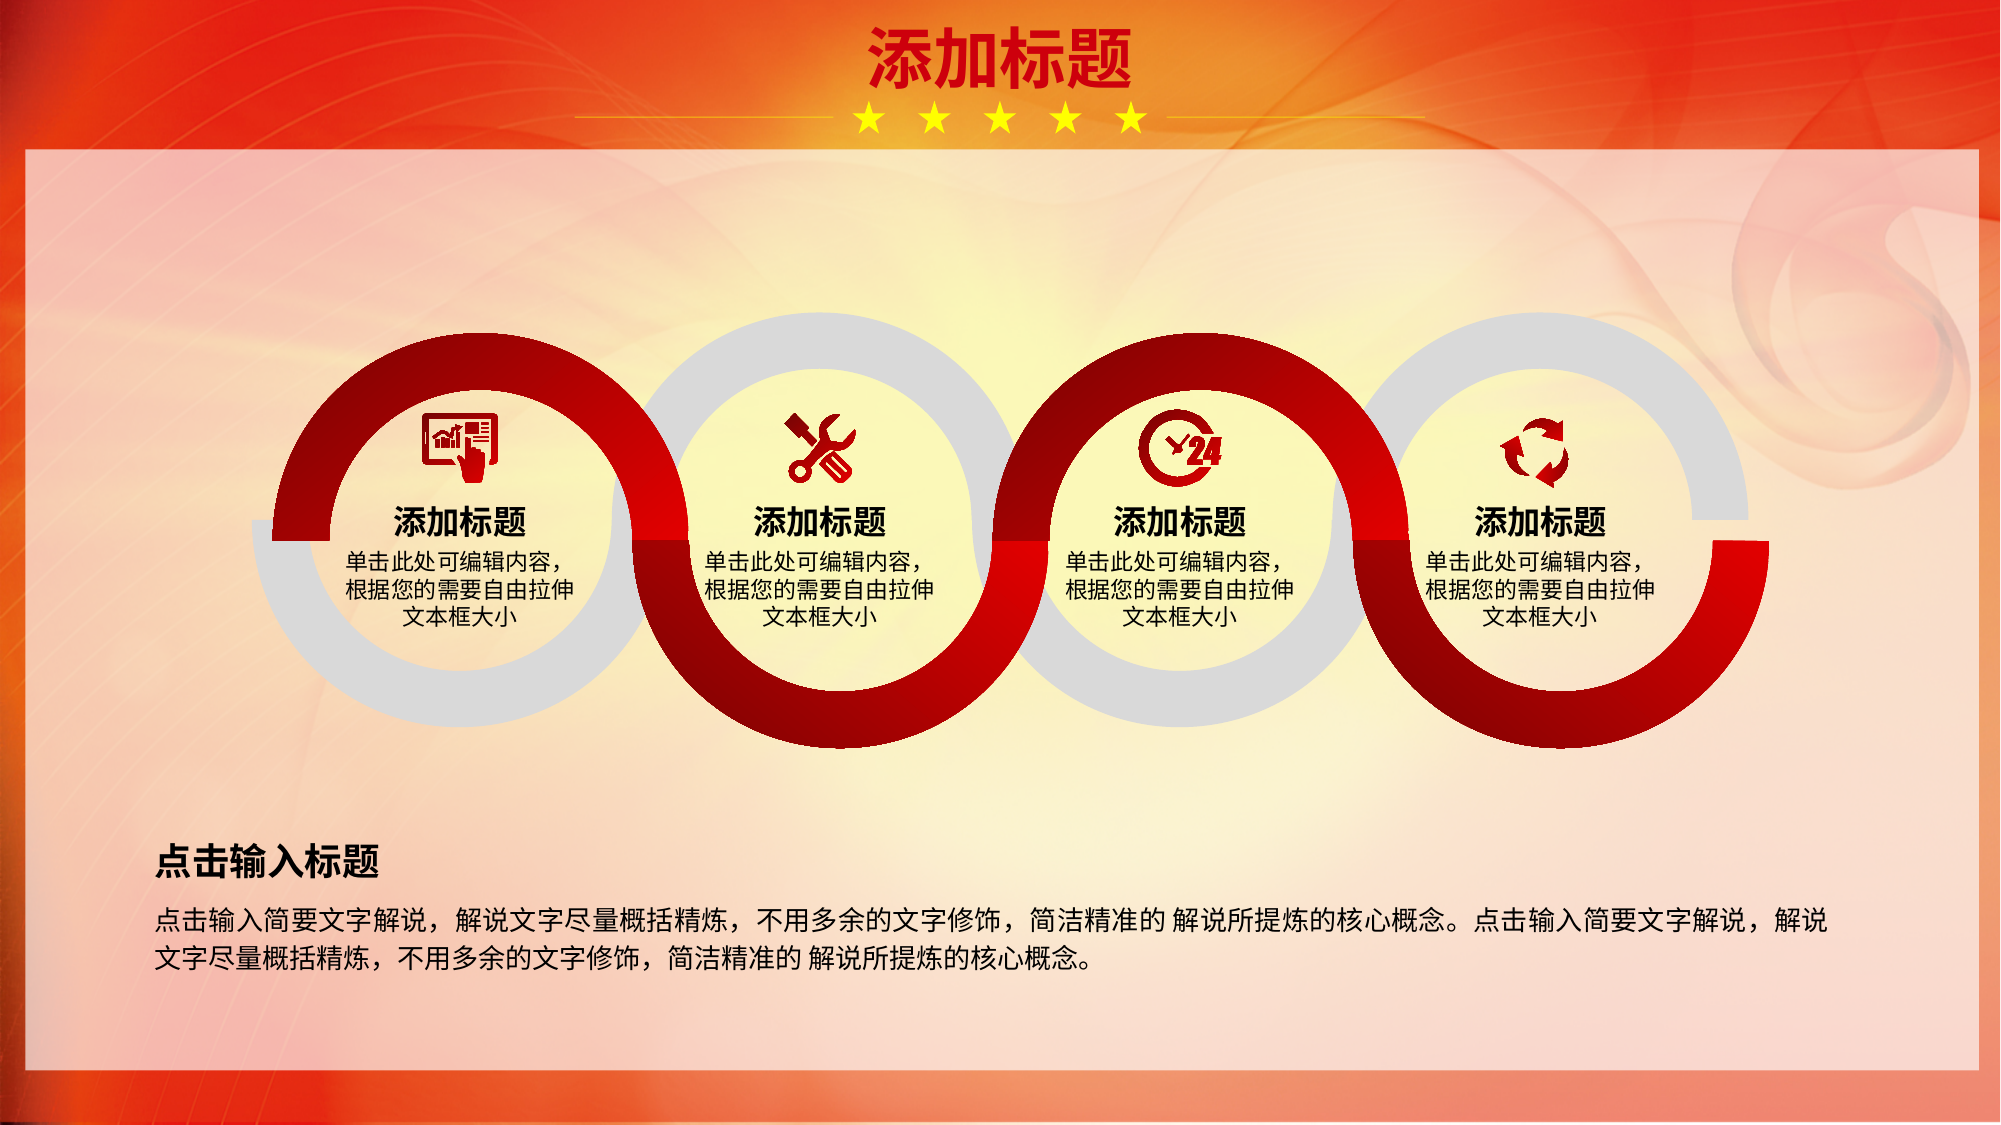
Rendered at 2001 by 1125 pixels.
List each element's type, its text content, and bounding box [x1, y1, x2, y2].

text_box 添加标题 [851, 9, 1149, 100]
text_box 点击输入简要文字解说，解说文字尽量概括精炼，不用多余的文字修饰，简洁精准的 解说所提炼的核心概念。点击输入简要文字解说，解说文字尽量概括精炼，不用多余的文字修饰，简洁精准的 解说所提炼的核心概念。 [139, 891, 1844, 981]
picture [0, 0, 2001, 1125]
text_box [1063, 500, 1297, 633]
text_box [574, 100, 1426, 134]
text_box 点击输入标题 [139, 830, 395, 891]
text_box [272, 333, 1770, 749]
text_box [1503, 416, 1578, 480]
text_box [703, 500, 936, 633]
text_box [1424, 500, 1657, 633]
text_box [24, 148, 1980, 1071]
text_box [251, 312, 1749, 728]
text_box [343, 500, 577, 633]
